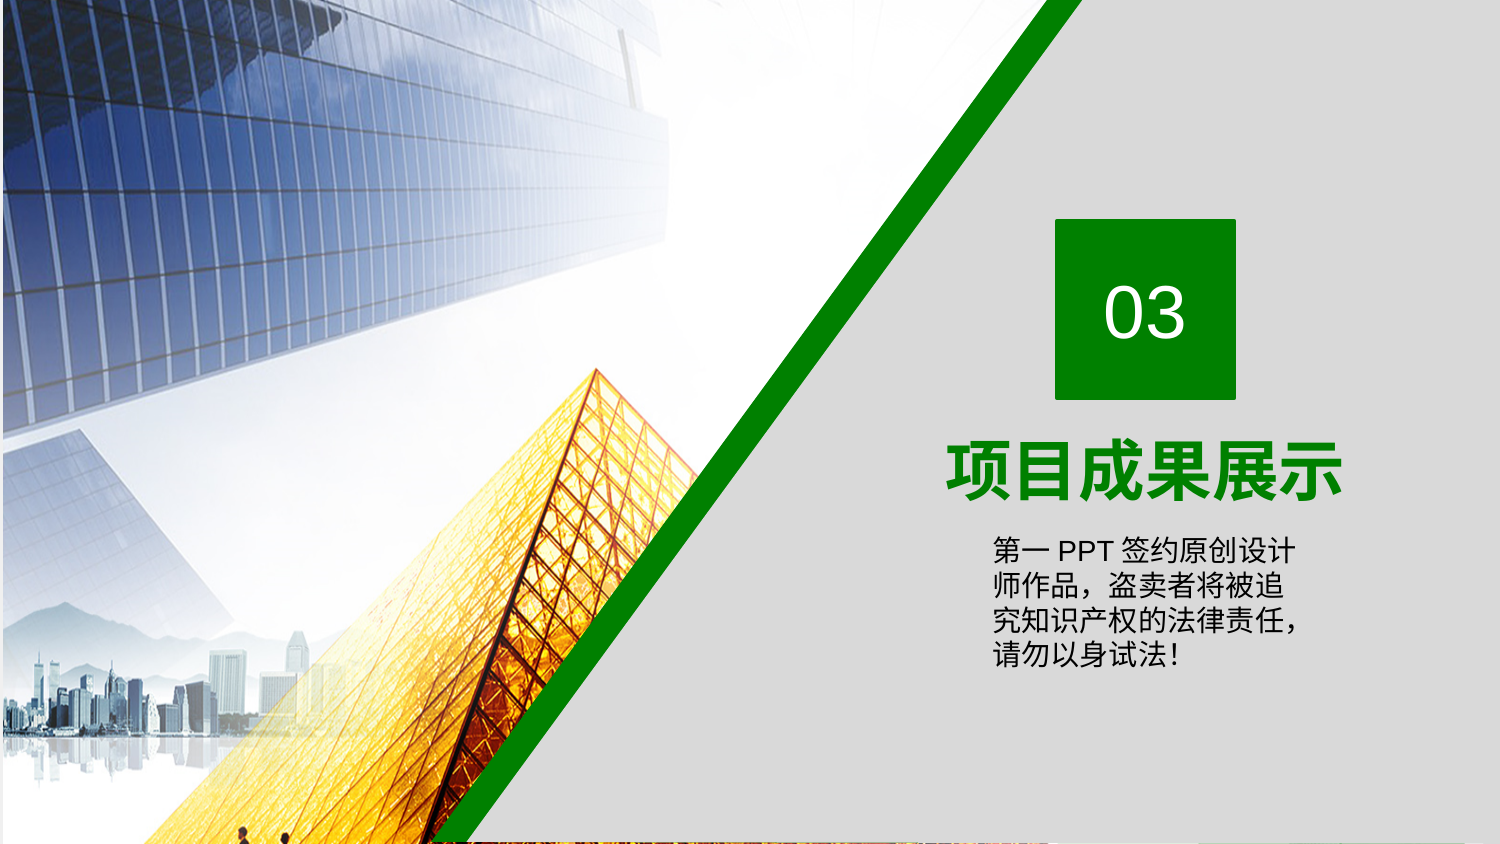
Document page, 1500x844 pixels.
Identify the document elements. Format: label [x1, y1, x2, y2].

picture [3, 0, 1497, 844]
text_box [1056, 220, 1235, 399]
